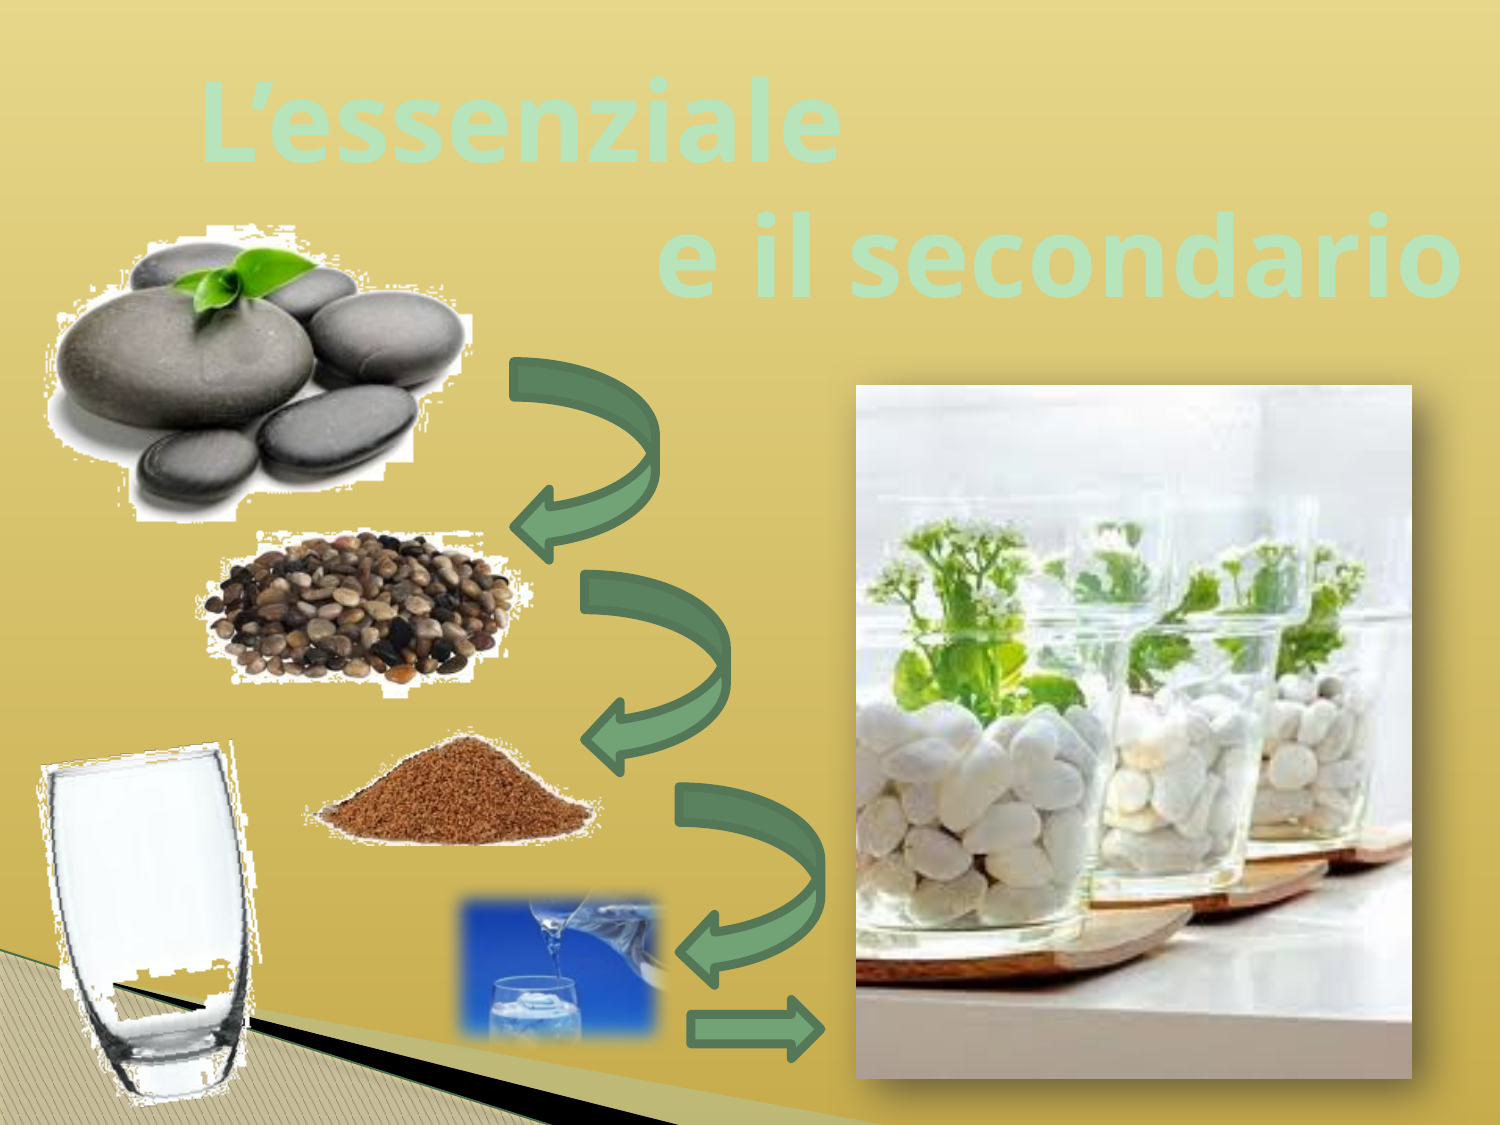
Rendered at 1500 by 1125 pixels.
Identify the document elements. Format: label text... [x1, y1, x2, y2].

text_box [580, 569, 731, 778]
text_box [514, 357, 660, 565]
picture [442, 881, 674, 1055]
text_box [674, 782, 826, 990]
text_box L’essenziale e il secondario [0, 42, 1481, 328]
picture [856, 385, 1412, 1079]
text_box [686, 995, 826, 1064]
picture [0, 195, 606, 1125]
